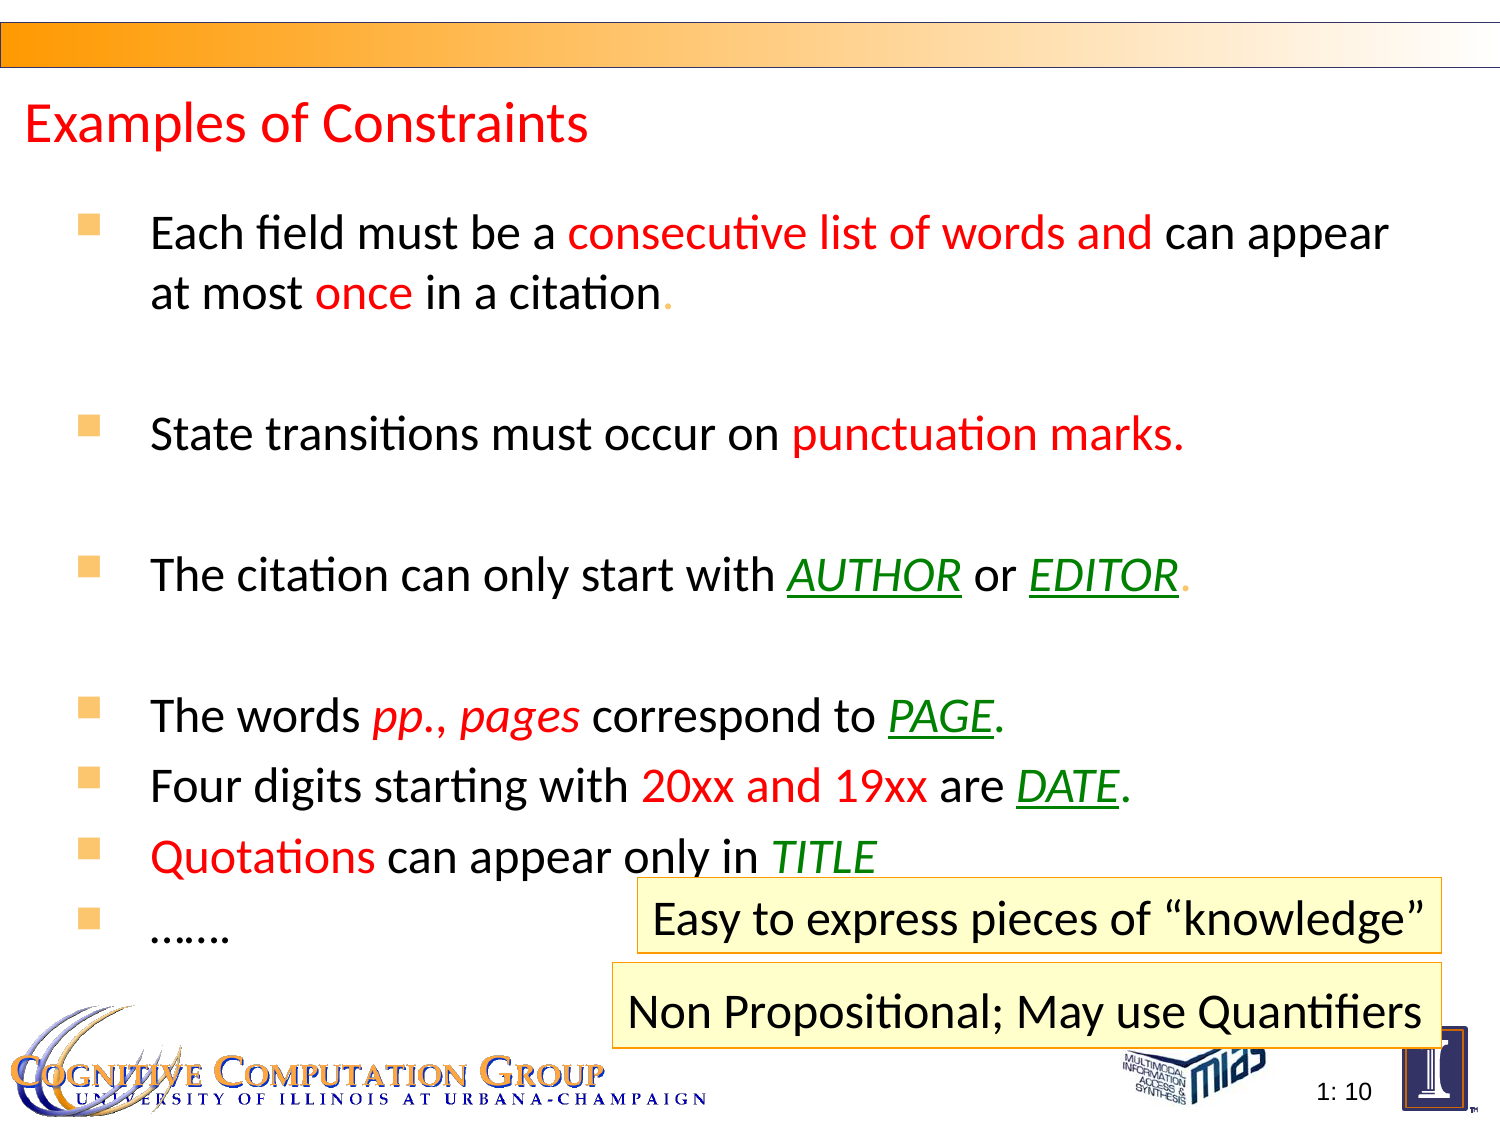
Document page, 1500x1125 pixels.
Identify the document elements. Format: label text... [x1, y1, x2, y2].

slide_number Page 20 [562, 23, 566, 67]
text_box Non Propositional; May use Quantifiers [612, 962, 1442, 1048]
picture [1120, 1048, 1275, 1113]
title Examples of Constraints [24, 75, 1375, 163]
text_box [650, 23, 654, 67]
list Each field must be a consecutive list of words and can appear at most once in a citation. State transitions must occur on punctuation marks. The citation can only start with AUTHOR or EDITOR. The words pp., pages correspond to PAGE. Four digits starting with 20xx and 19xx are DATE. Quotations can appear only in TITLE ……. [75, 200, 1425, 938]
picture [0, 1000, 713, 1125]
text_box Easy to express pieces of “knowledge” [637, 877, 1442, 953]
slide_number 1: 10 [1237, 1074, 1388, 1113]
